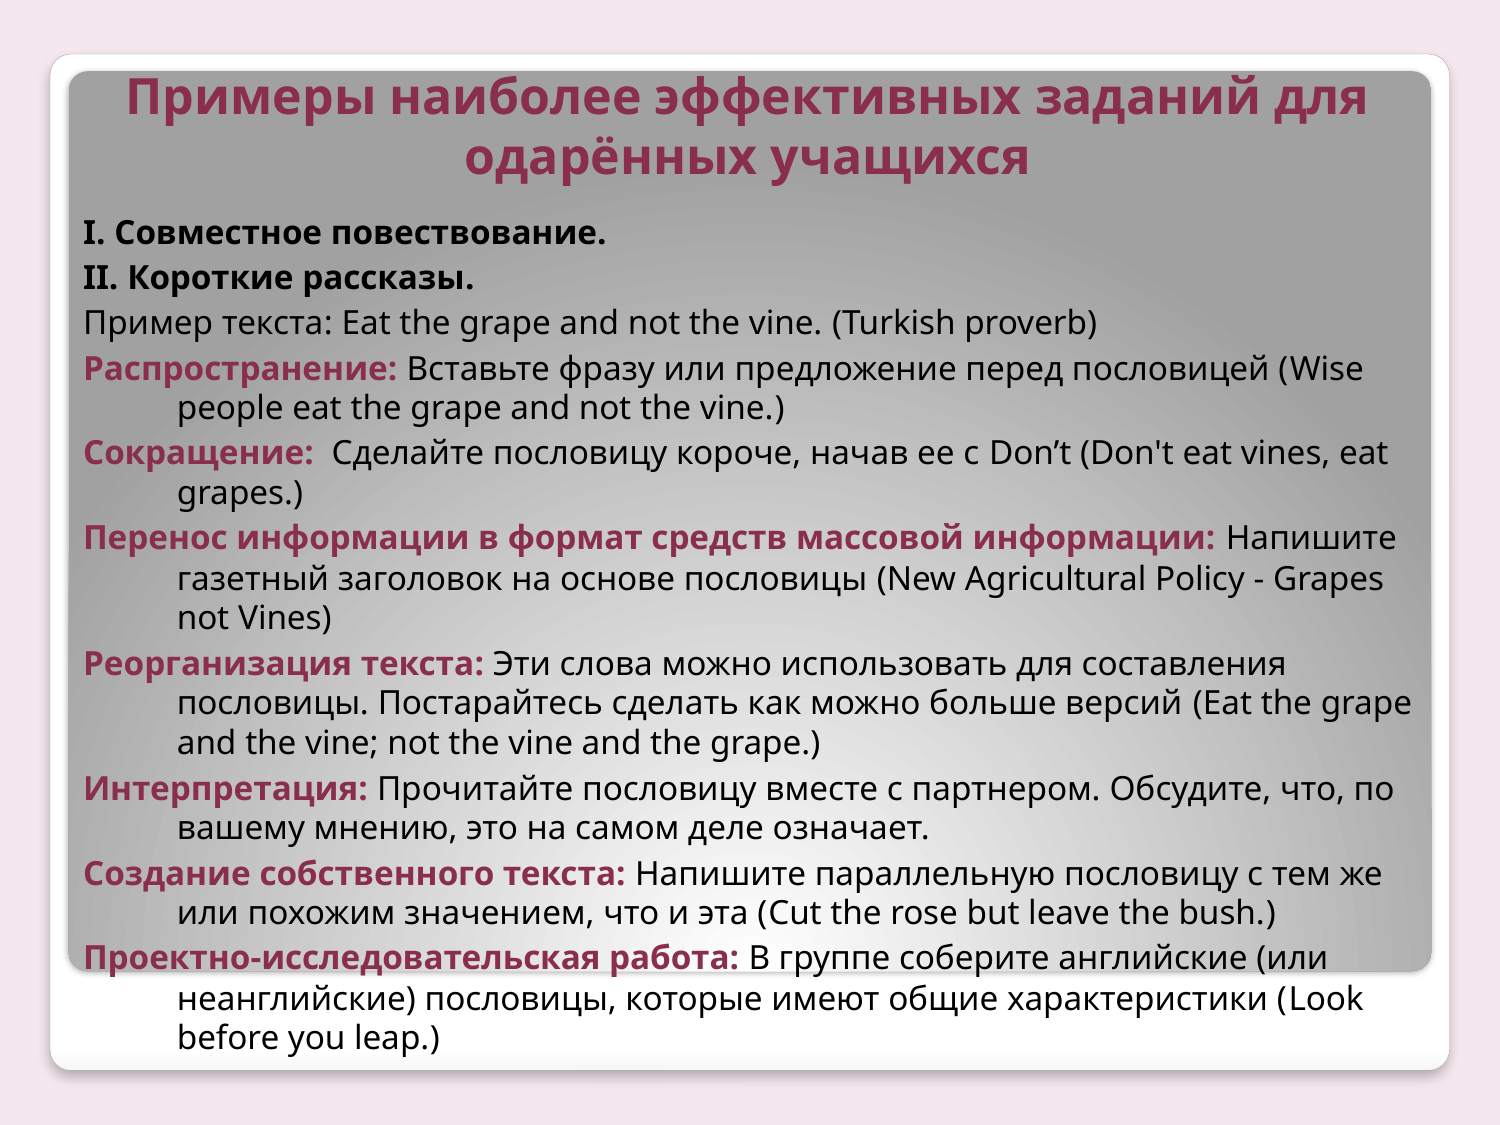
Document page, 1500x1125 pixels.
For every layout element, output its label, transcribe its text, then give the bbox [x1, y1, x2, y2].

list I. Совместное повествование. II. Короткие рассказы. Пример текста: Eat the grape and not the vine. (Turkish proverb) Распространение: Вставьте фразу или предложение перед пословицей (Wise people eat the grape and not the vine.) Сокращение: Сделайте пословицу короче, начав ее с Don’t (Don't eat vines, eat grapes.) Перенос информации в формат средств массовой информации: Напишите газетный заголовок на основе пословицы (New Agricultural Policy - Grapes not Vines) Реорганизация текста: Эти слова можно использовать для составления пословицы. Постарайтесь сделать как можно больше версий (Eat the grape and the vine; not the vine and the grape.) Интерпретация: Прочитайте пословицу вместе с партнером. Обсудите, что, по вашему мнению, это на самом деле означает. Создание собственного текста: Напишите параллельную пословицу с тем же или похожим значением, что и эта (Cut the rose but leave the bush.) Проектно-исследовательская работа: В группе соберите английские (или неанглийские) пословицы, которые имеют общие характеристики (Look before you leap.) [53, 196, 1447, 1125]
title Примеры наиболее эффективных заданий для одарённых учащихся [76, 90, 1420, 196]
